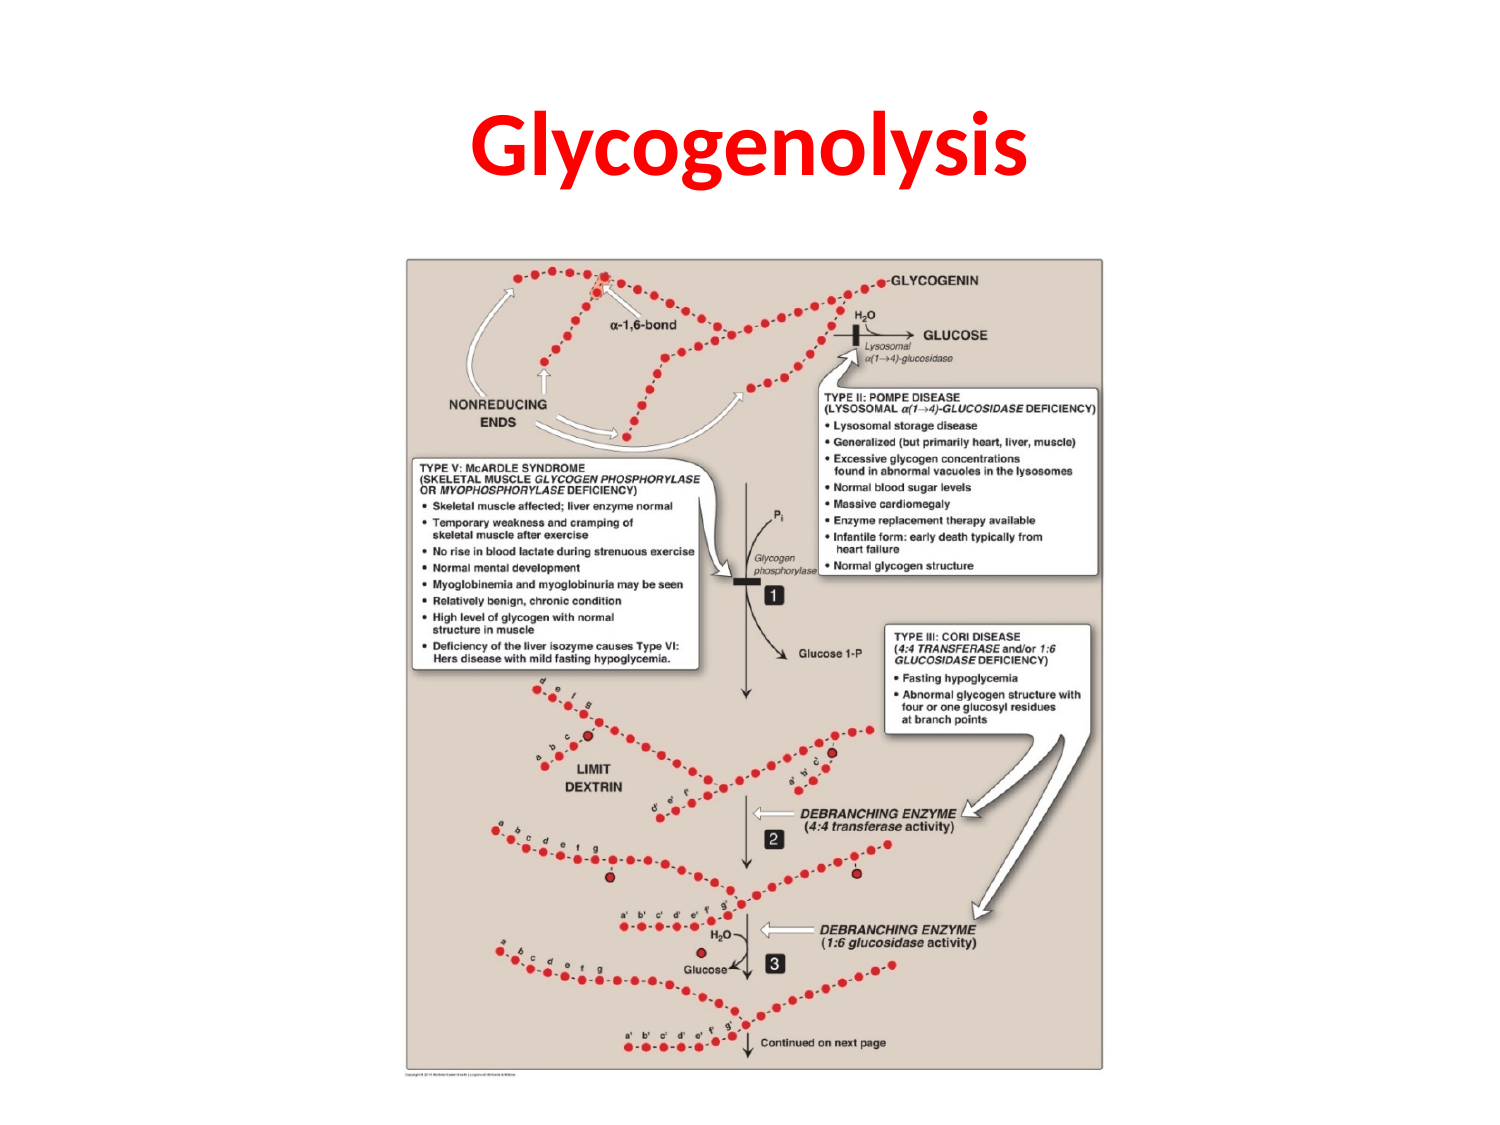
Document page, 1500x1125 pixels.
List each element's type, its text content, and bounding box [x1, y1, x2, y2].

picture [402, 256, 1105, 1079]
title Glycogenolysis [75, 45, 1425, 233]
